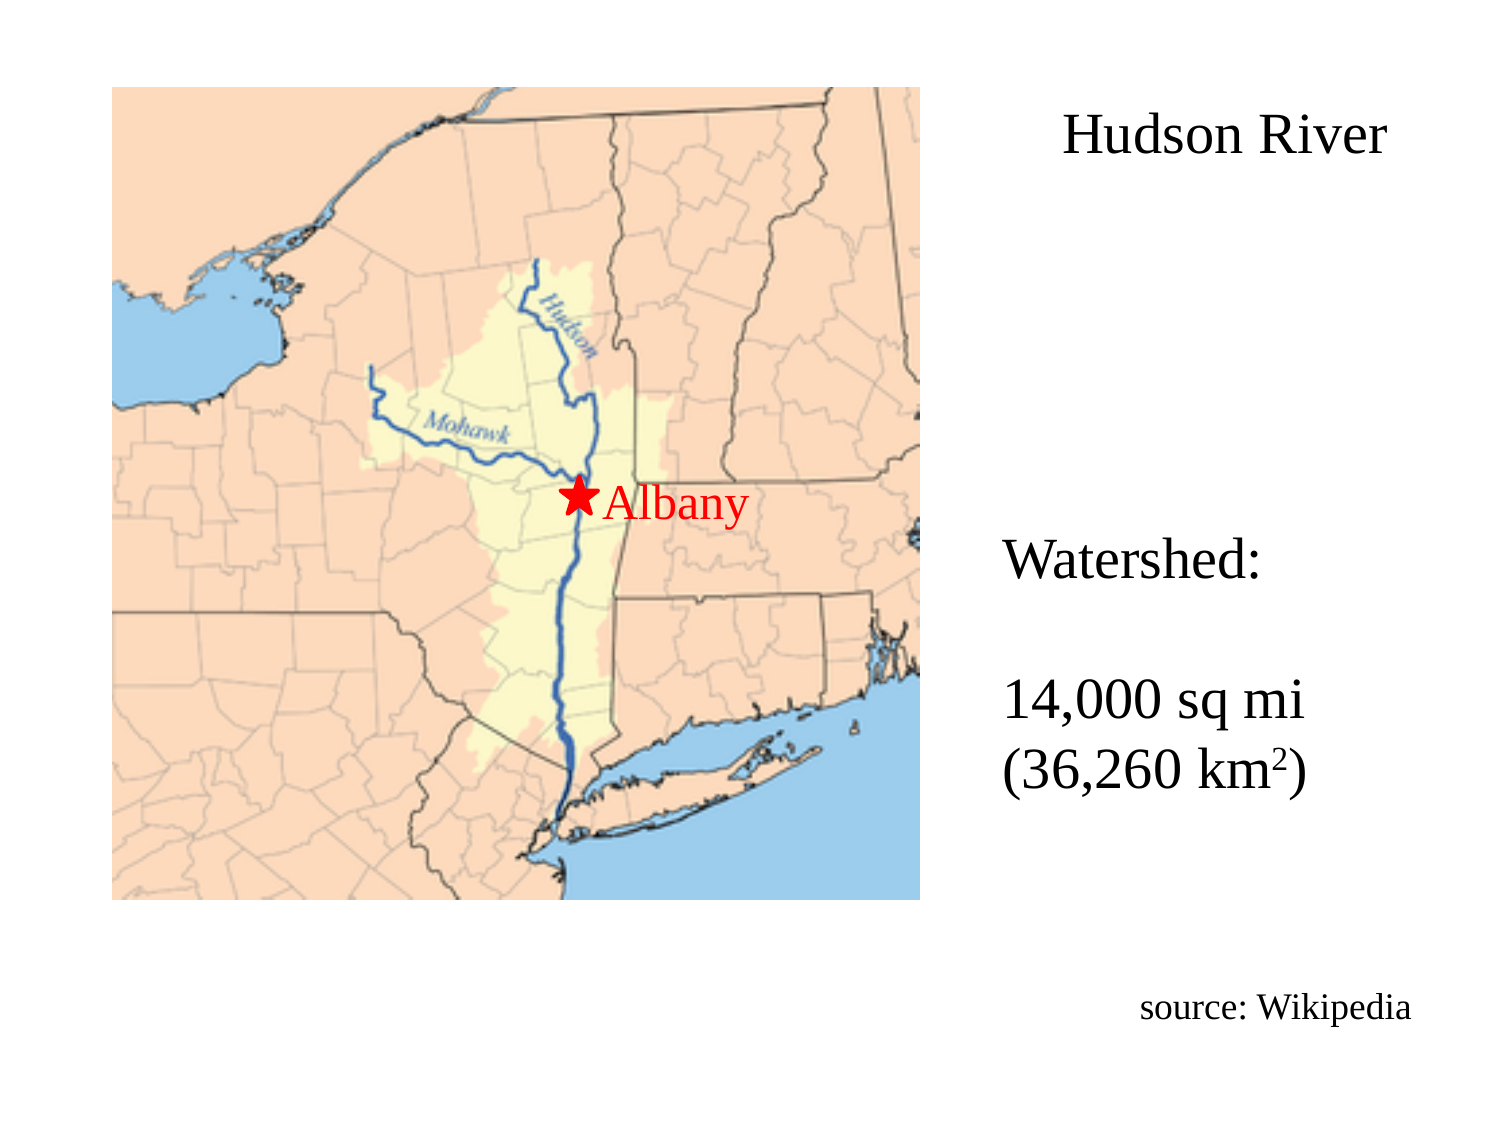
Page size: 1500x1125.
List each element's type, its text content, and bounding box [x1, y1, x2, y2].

text_box source: Wikipedia [1125, 974, 1450, 1080]
text_box Hudson River [987, 87, 1463, 218]
text_box Watershed: 14,000 sq mi (36,260 km2) [987, 512, 1463, 853]
picture [112, 87, 920, 901]
